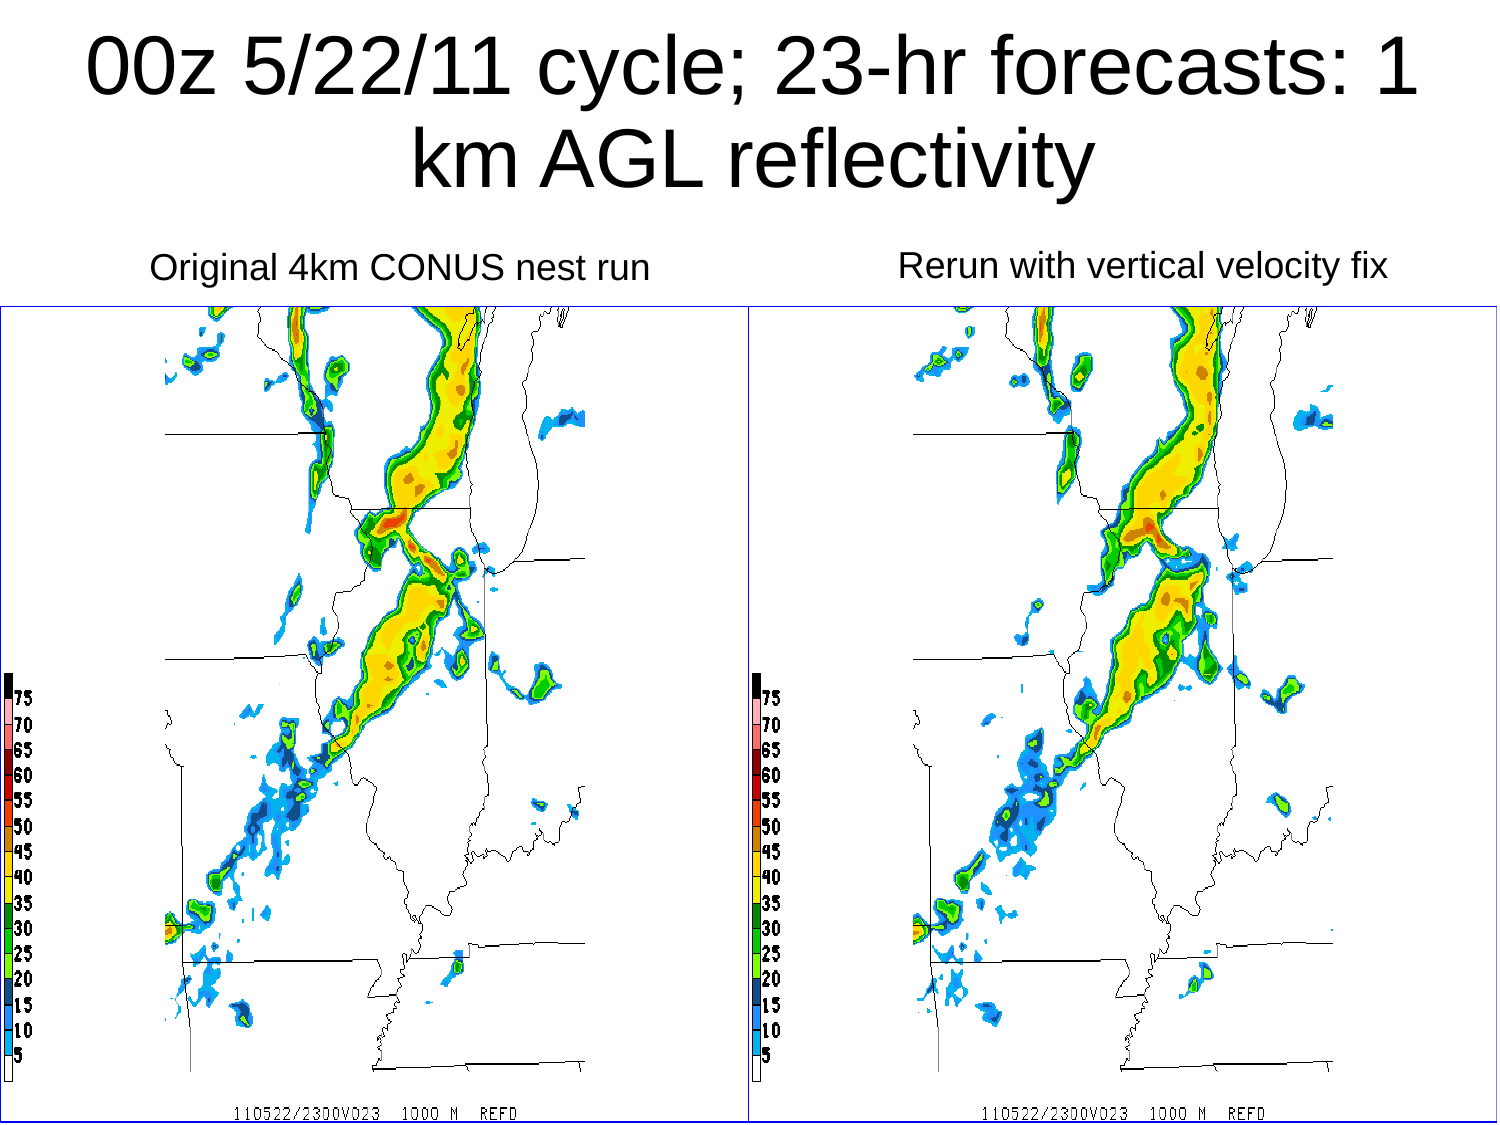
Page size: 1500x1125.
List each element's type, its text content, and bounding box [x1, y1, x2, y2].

text_box Original 4km CONUS nest run [136, 238, 613, 290]
text_box Rerun with vertical velocity fix [884, 238, 1357, 290]
picture [0, 305, 1497, 1123]
title 00z 5/22/11 cycle; 23-hr forecasts: 1 km AGL reflectivity [78, 14, 1429, 206]
